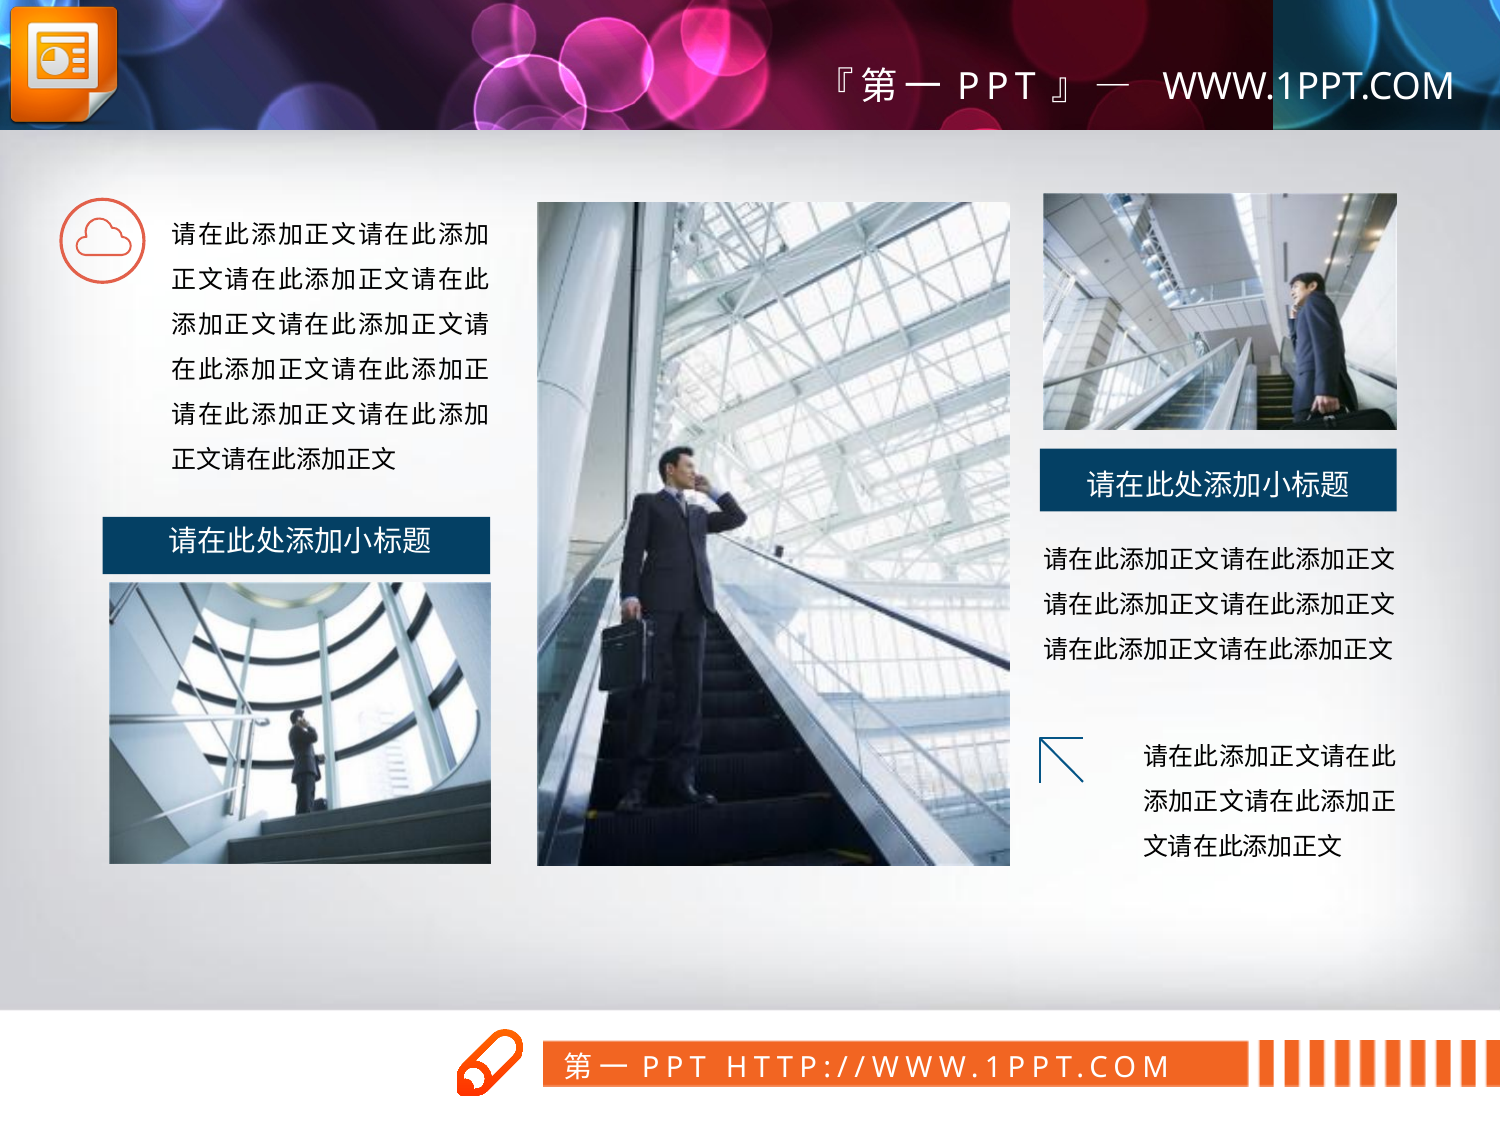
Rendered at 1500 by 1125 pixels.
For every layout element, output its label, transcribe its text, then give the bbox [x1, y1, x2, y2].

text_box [1039, 737, 1084, 784]
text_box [60, 198, 145, 283]
text_box 请在此添加正文请在此添加正文请在此添加正文请在此添加正文请在此添加正文请在此添加正文请在此添加正请在此添加正文请在此添加正文请在此添加正文 [171, 196, 491, 481]
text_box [1039, 448, 1397, 512]
text_box 请在此添加正文请在此添加正文请在此添加正文请在此添加正文 [1143, 718, 1397, 868]
picture [543, 1040, 1500, 1087]
picture [0, 0, 1500, 1012]
text_box 请在此添加正文请在此添加正文请在此添加正文请在此添加正文请在此添加正文请在此添加正文 [1043, 521, 1397, 672]
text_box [102, 514, 491, 575]
